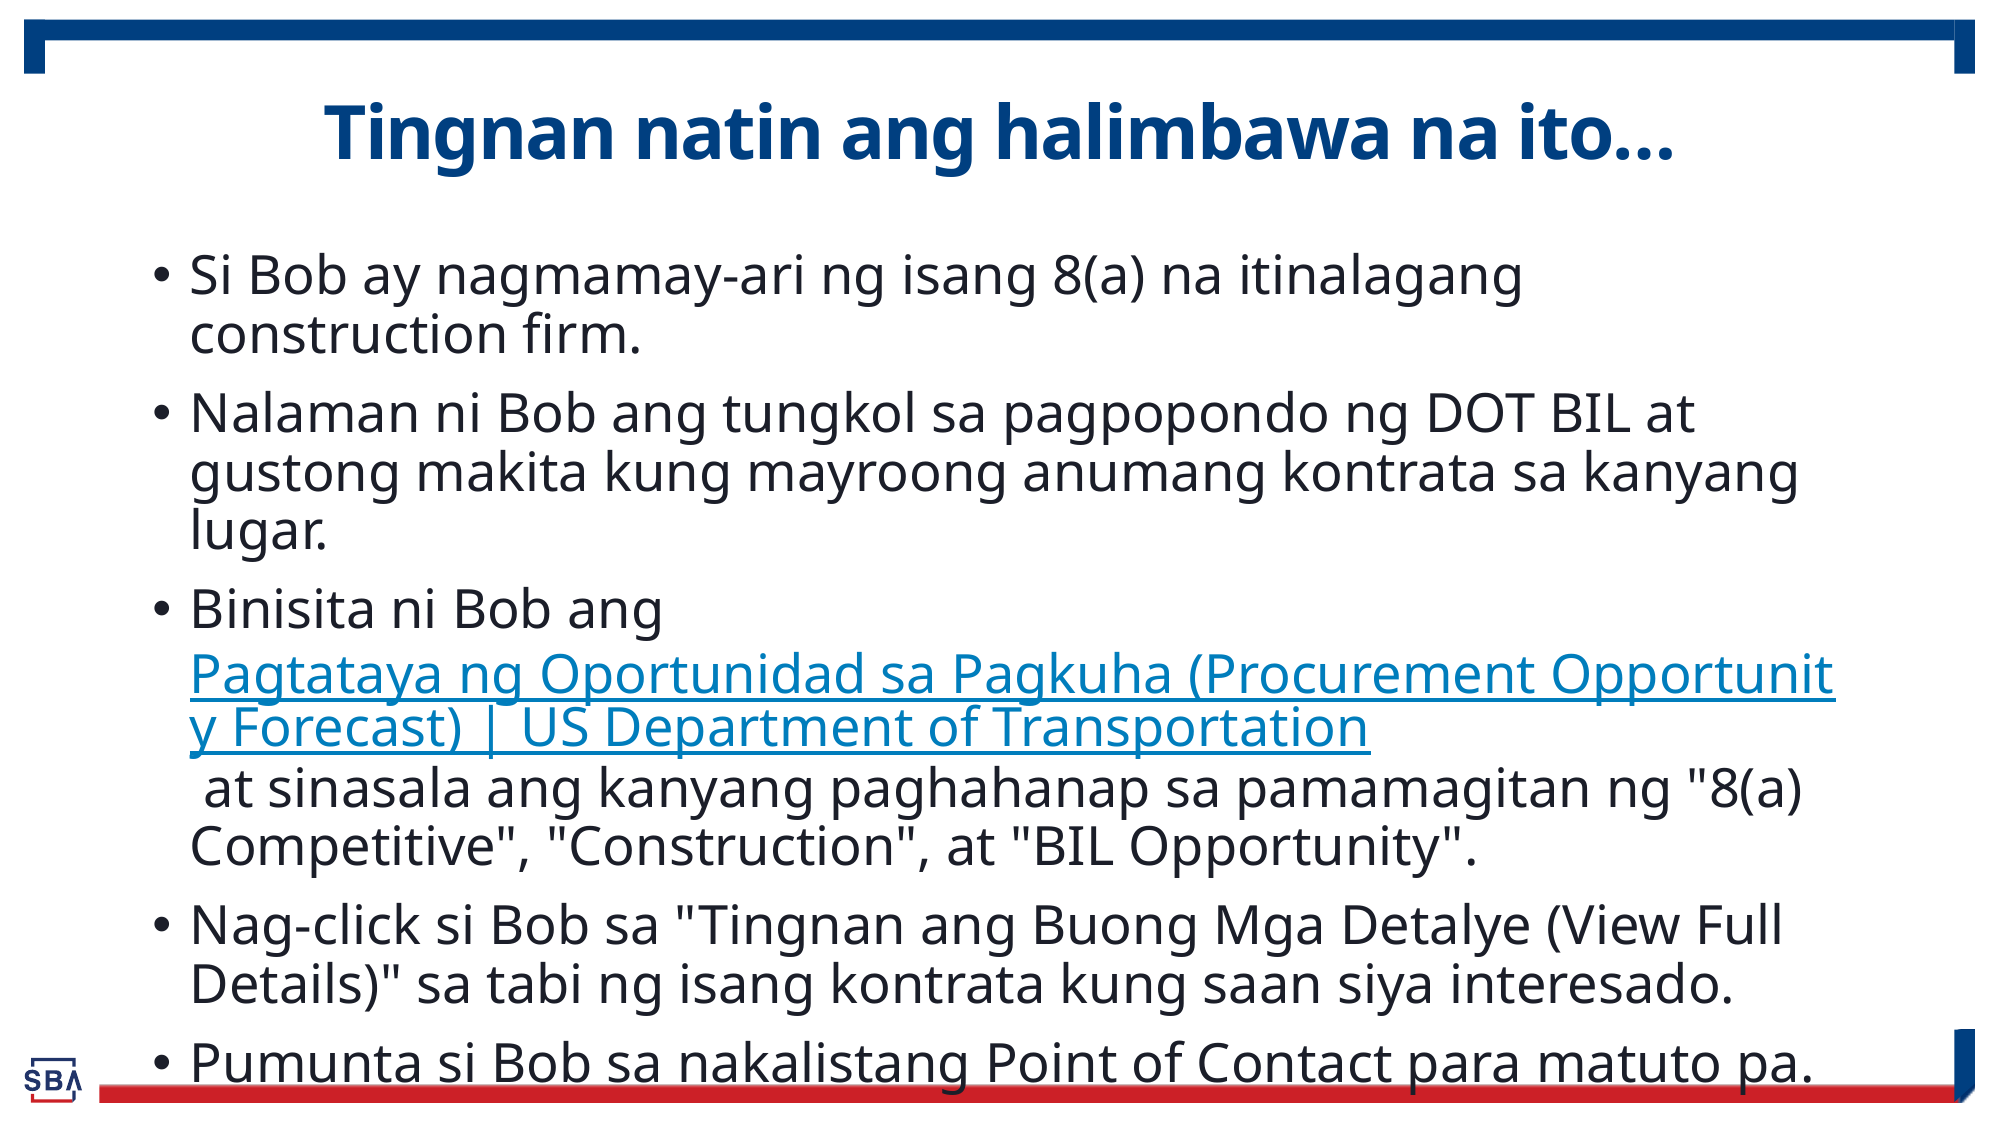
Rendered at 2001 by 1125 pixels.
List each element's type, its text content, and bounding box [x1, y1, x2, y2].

title Tingnan natin ang halimbawa na ito… [137, 87, 1863, 186]
list Si Bob ay nagmamay-ari ng isang 8(a) na itinalagang construction firm. Nalaman ni Bob ang tungkol sa pagpopondo ng DOT BIL at gustong makita kung mayroong anumang kontrata sa kanyang lugar. Binisita ni Bob ang Pagtataya ng Oportunidad sa Pagkuha (Procurement Opportunity Forecast) | US Department of Transportation at sinasala ang kanyang paghahanap sa pamamagitan ng "8(a) Competitive", "Construction", at "BIL Opportunity". Nag-click si Bob sa "Tingnan ang Buong Mga Detalye (View Full Details)" sa tabi ng isang kontrata kung saan siya interesado. Pumunta si Bob sa nakalistang Point of Contact para matuto pa. [137, 240, 1863, 977]
